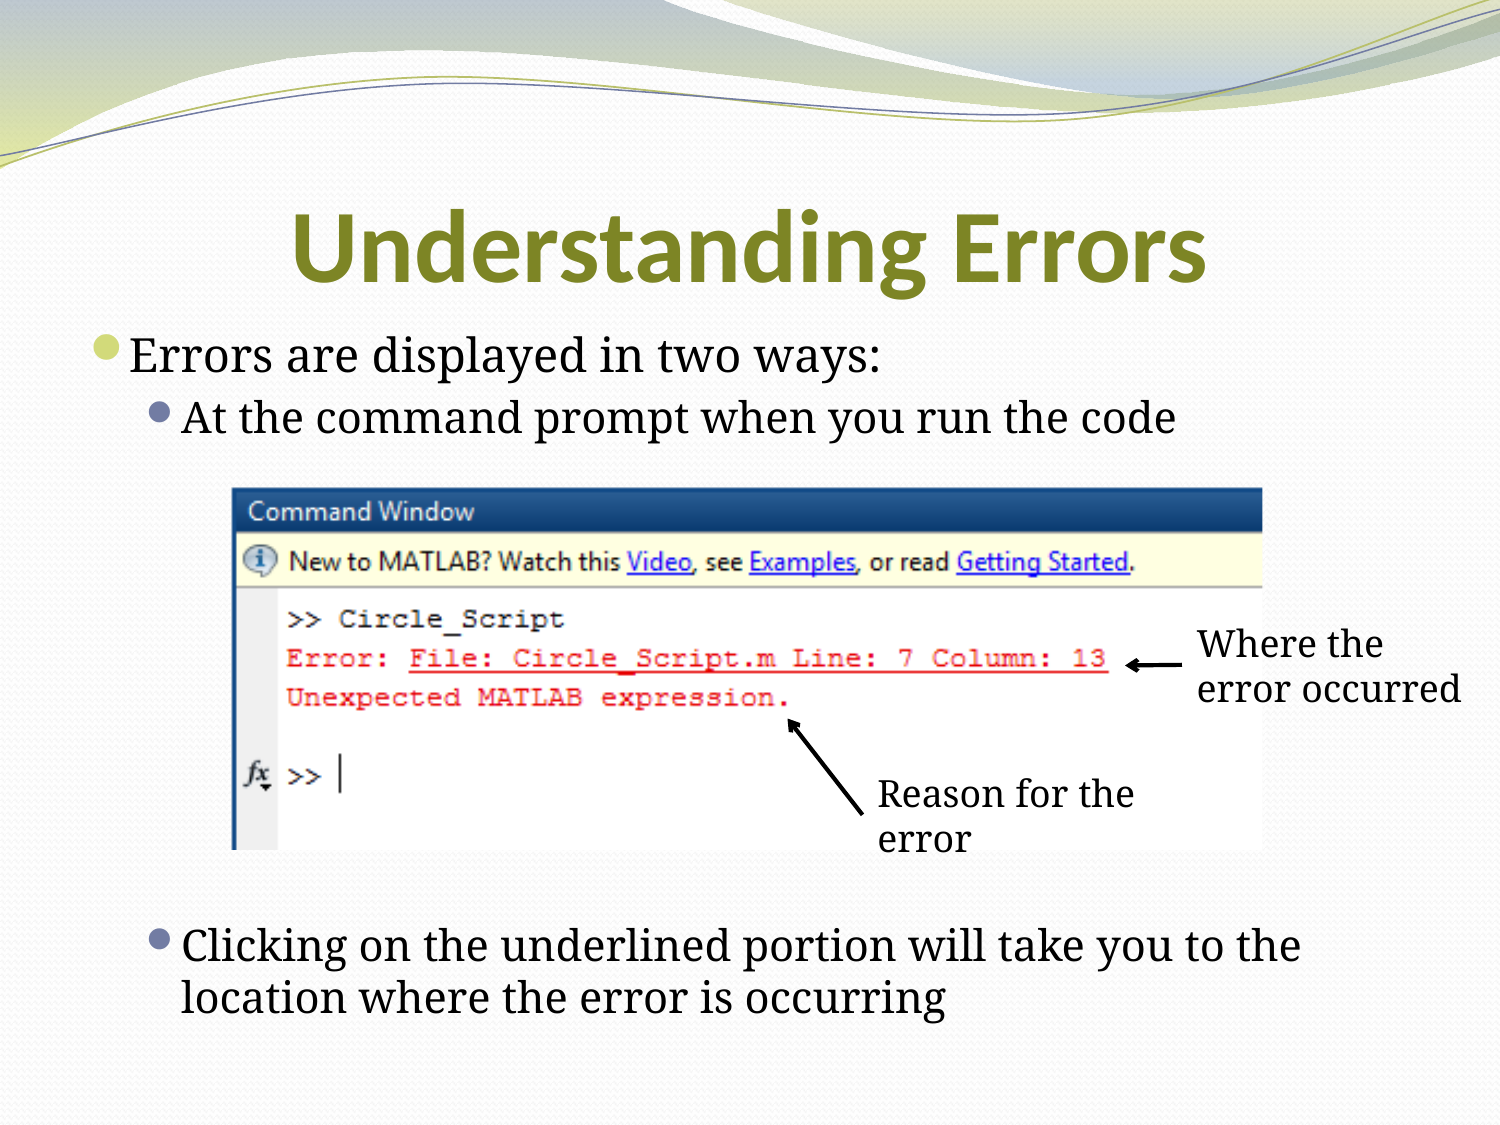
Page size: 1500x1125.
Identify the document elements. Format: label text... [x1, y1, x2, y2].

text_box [787, 718, 863, 793]
list Errors are displayed in two ways: At the command prompt when you run the code Clicking on the underlined portion will take you to the location where the error is occurring [75, 317, 1425, 1038]
picture [230, 487, 1263, 851]
title Understanding Errors [75, 115, 1425, 303]
text_box Where the error occurred [1269, 612, 1488, 718]
text_box Reason for the error [862, 863, 1225, 868]
